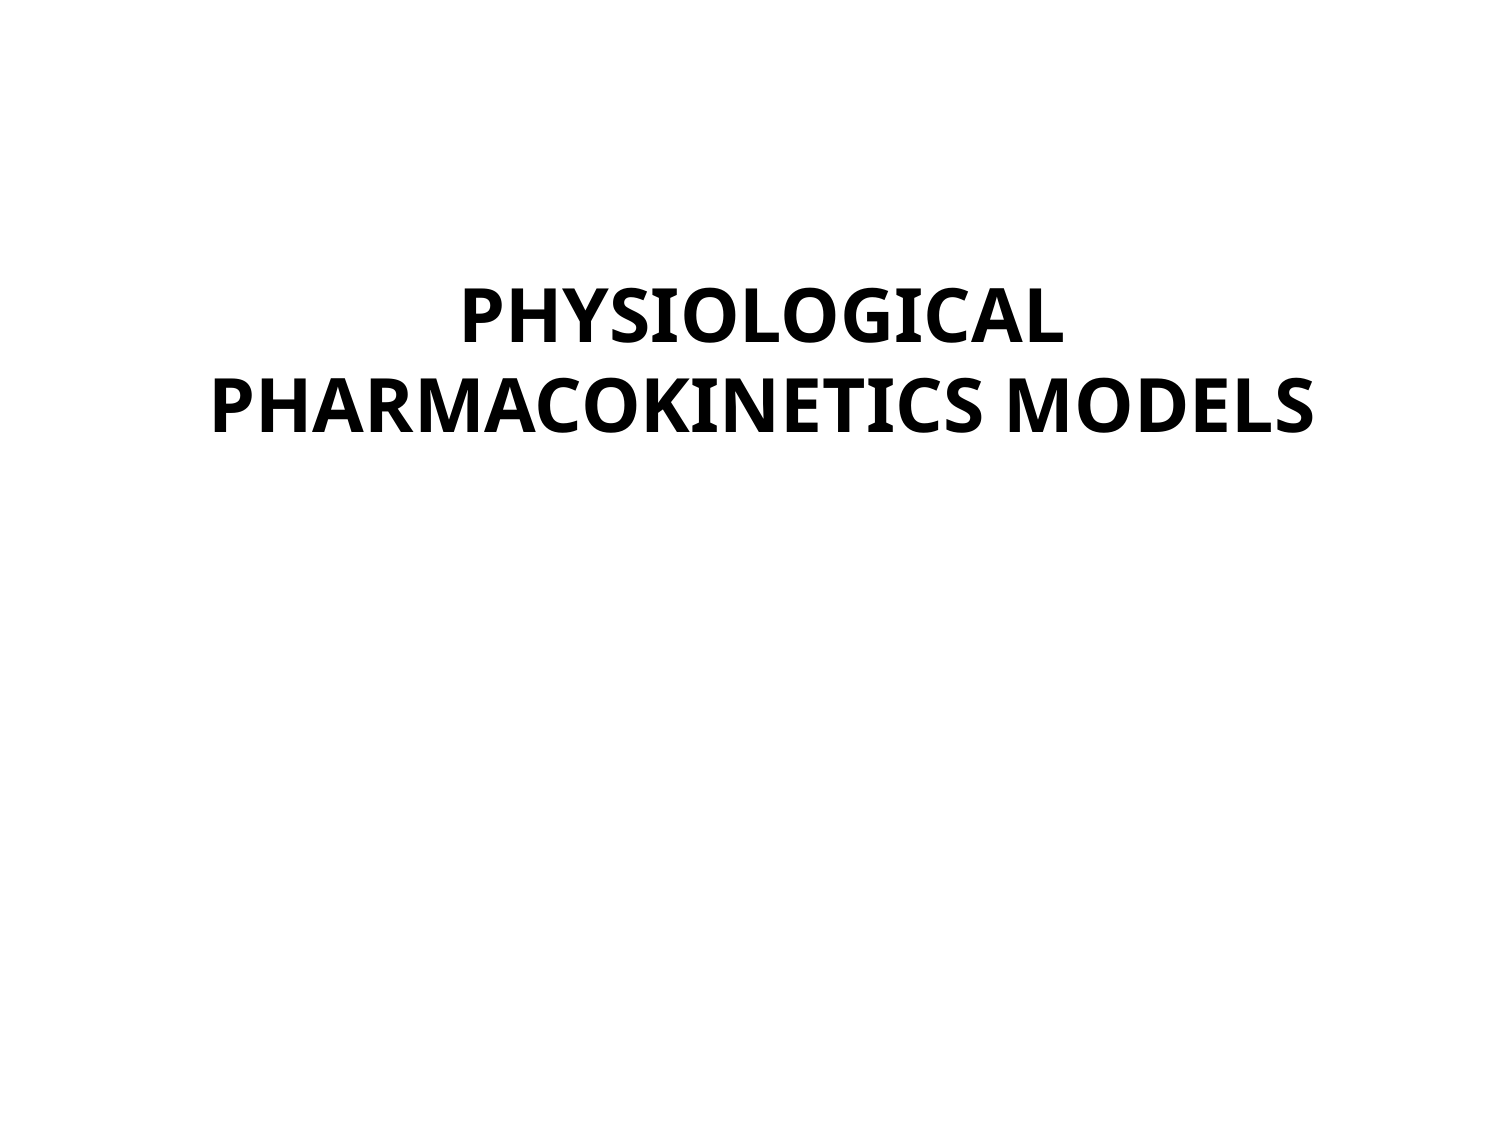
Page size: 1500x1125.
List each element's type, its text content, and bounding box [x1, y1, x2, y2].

list PHYSIOLOGICAL PHARMACOKINETICS MODELS [87, 50, 1438, 793]
